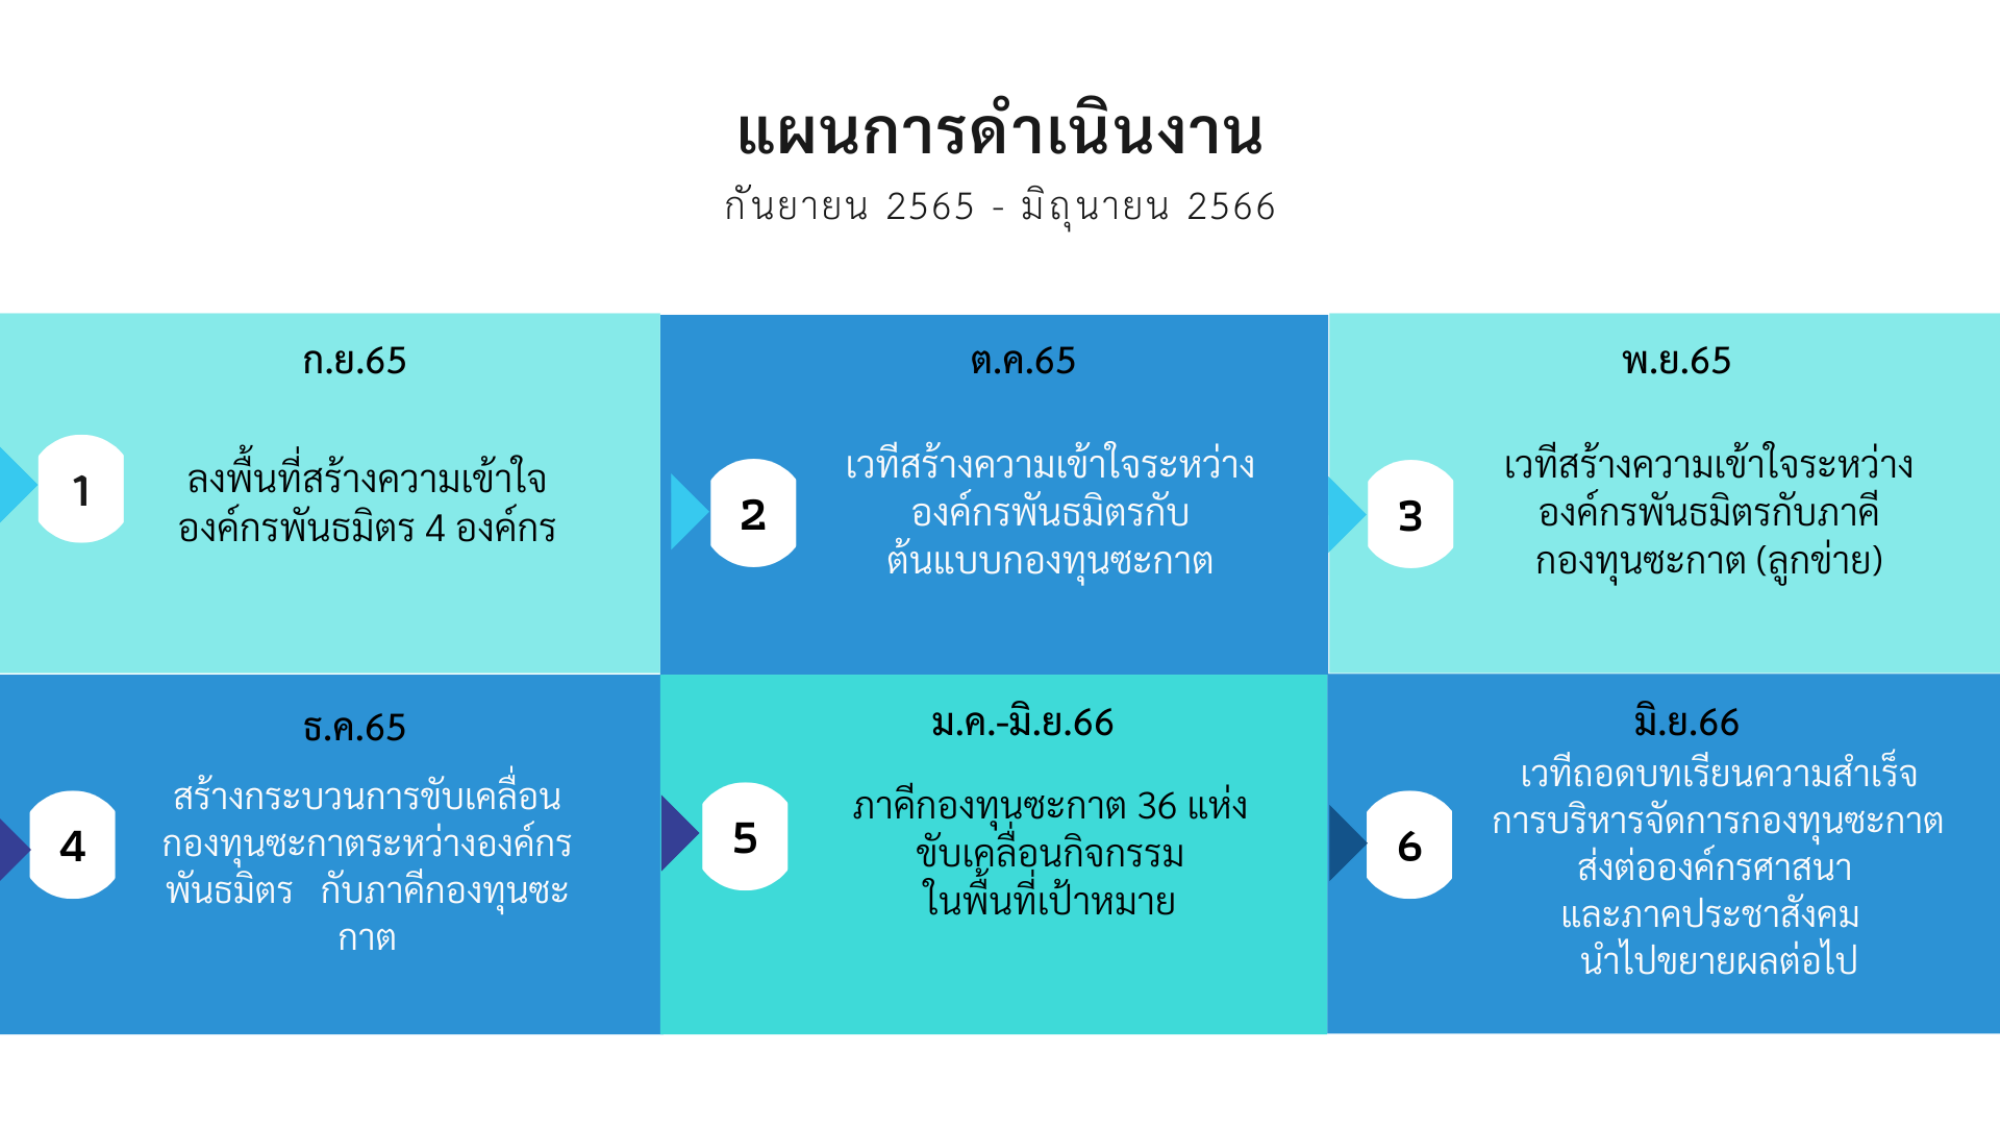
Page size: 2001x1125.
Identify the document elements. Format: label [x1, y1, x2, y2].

list [0, 0, 2000, 1125]
